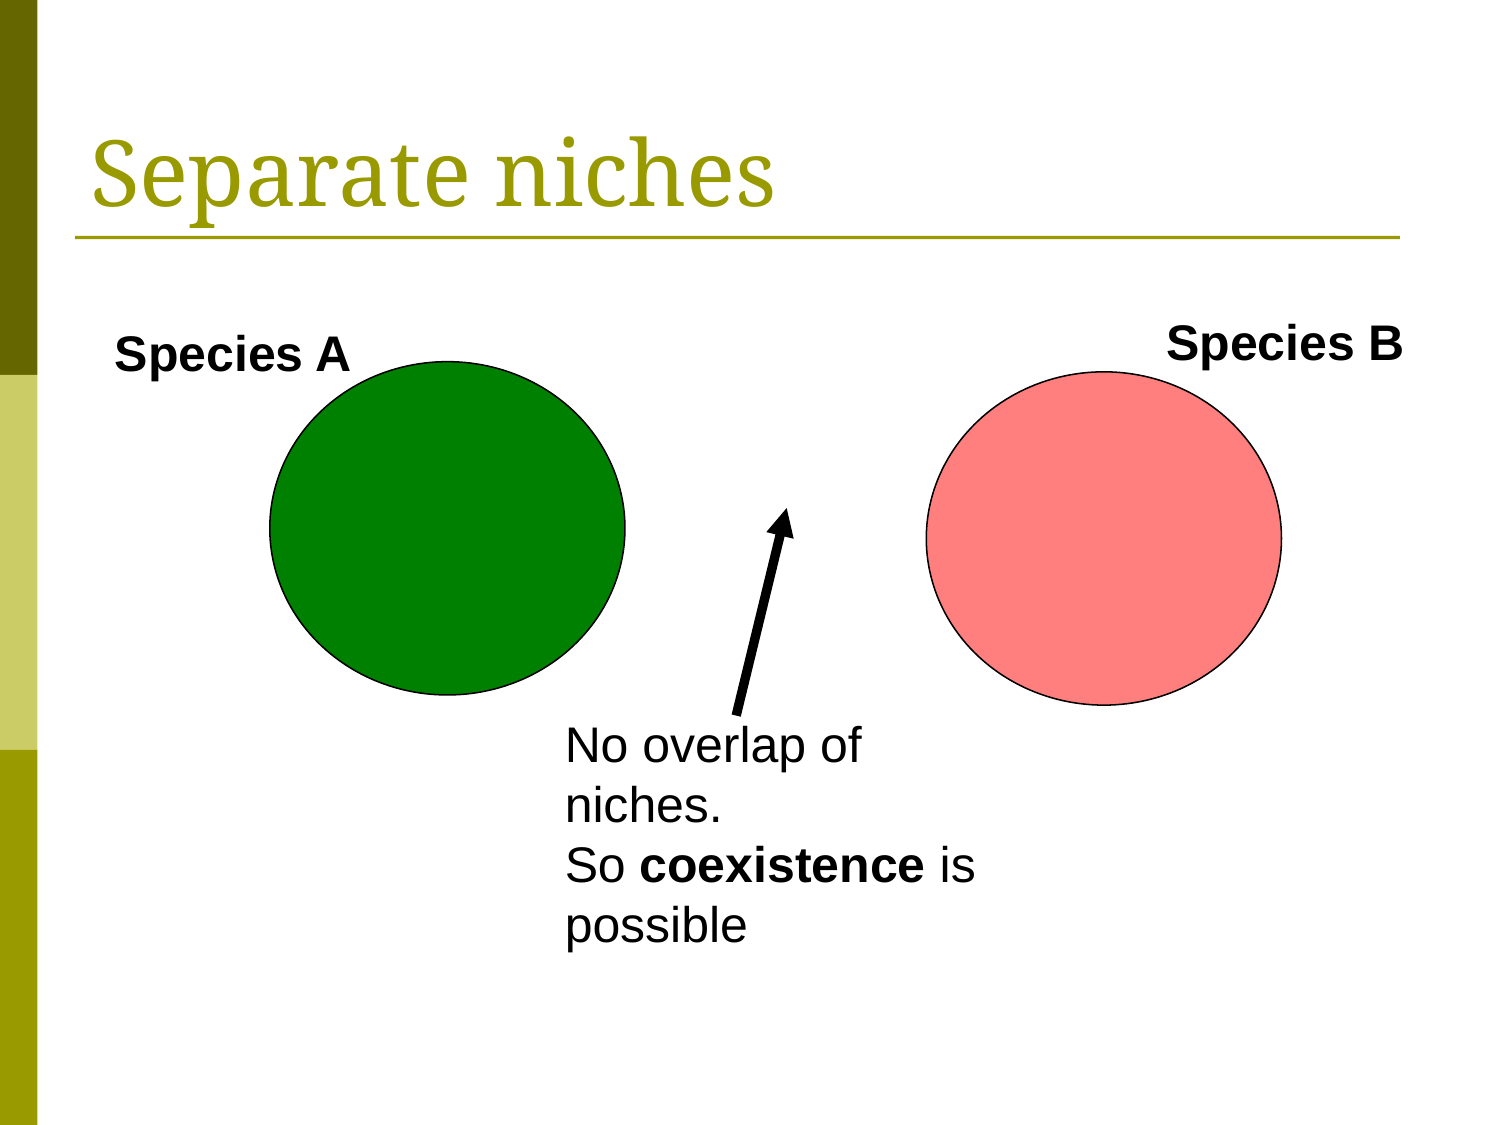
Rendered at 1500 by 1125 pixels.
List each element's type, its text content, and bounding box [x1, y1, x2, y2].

text_box No overlap of niches. So coexistence is possible [549, 705, 1038, 925]
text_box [925, 302, 1459, 706]
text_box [99, 314, 626, 696]
text_box [736, 508, 790, 716]
title Separate niches [75, 45, 1425, 233]
